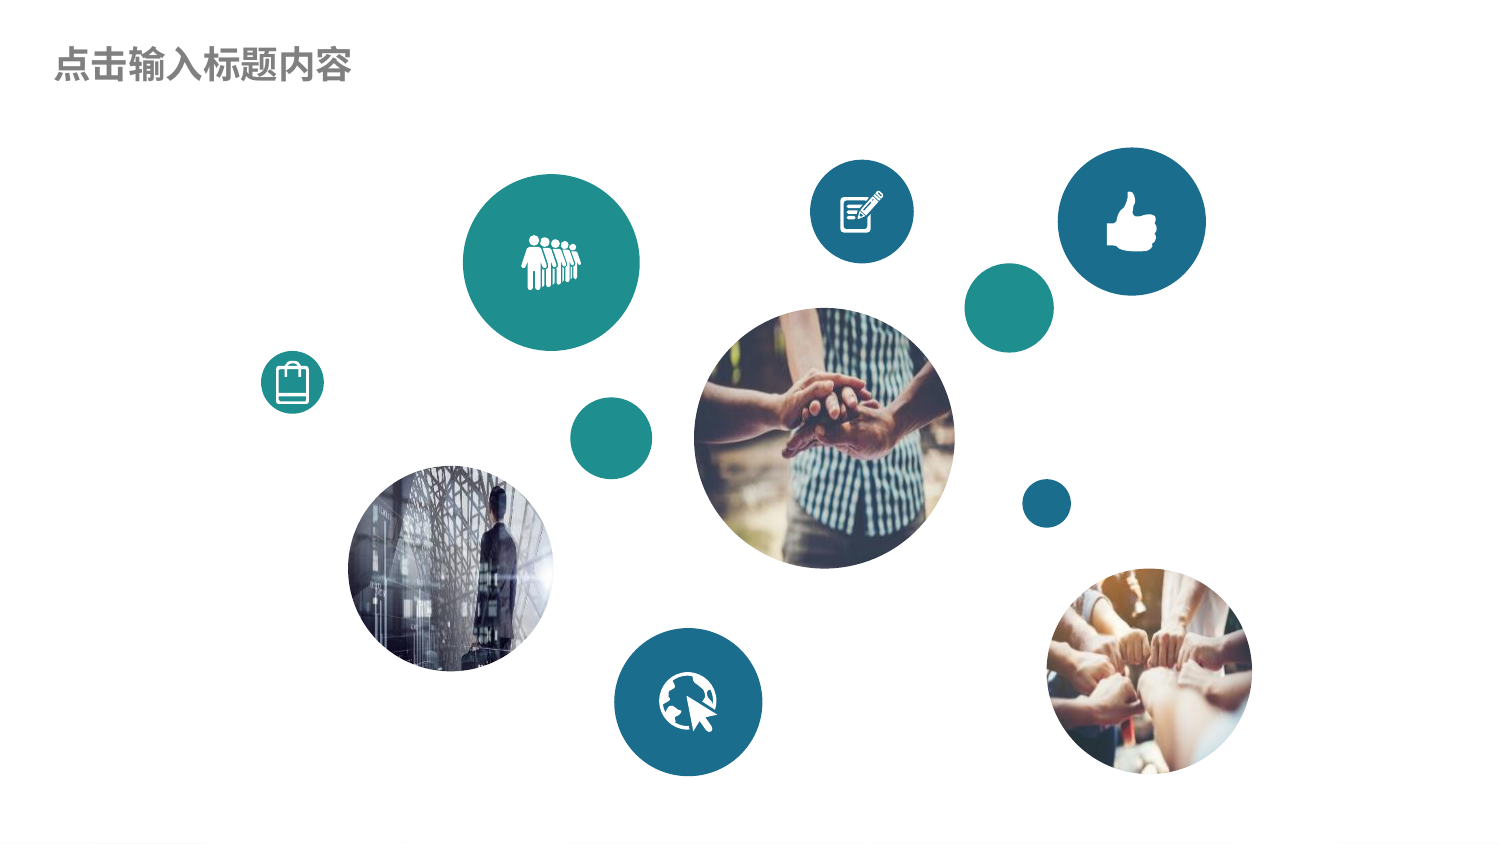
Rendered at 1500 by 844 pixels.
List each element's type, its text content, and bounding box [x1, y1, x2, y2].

text_box [691, 305, 957, 571]
text_box [521, 235, 582, 291]
text_box [460, 171, 642, 354]
text_box [686, 696, 718, 732]
text_box [1055, 145, 1209, 298]
text_box [1106, 191, 1157, 252]
text_box [808, 157, 916, 266]
text_box [840, 190, 884, 233]
text_box [345, 463, 556, 674]
text_box 点击输入标题内容 [53, 32, 403, 95]
text_box [1020, 477, 1073, 530]
text_box [962, 261, 1056, 355]
text_box [612, 625, 765, 779]
text_box [276, 360, 309, 404]
text_box [1044, 566, 1255, 777]
text_box [568, 395, 655, 482]
text_box [258, 348, 326, 416]
text_box [659, 672, 717, 730]
